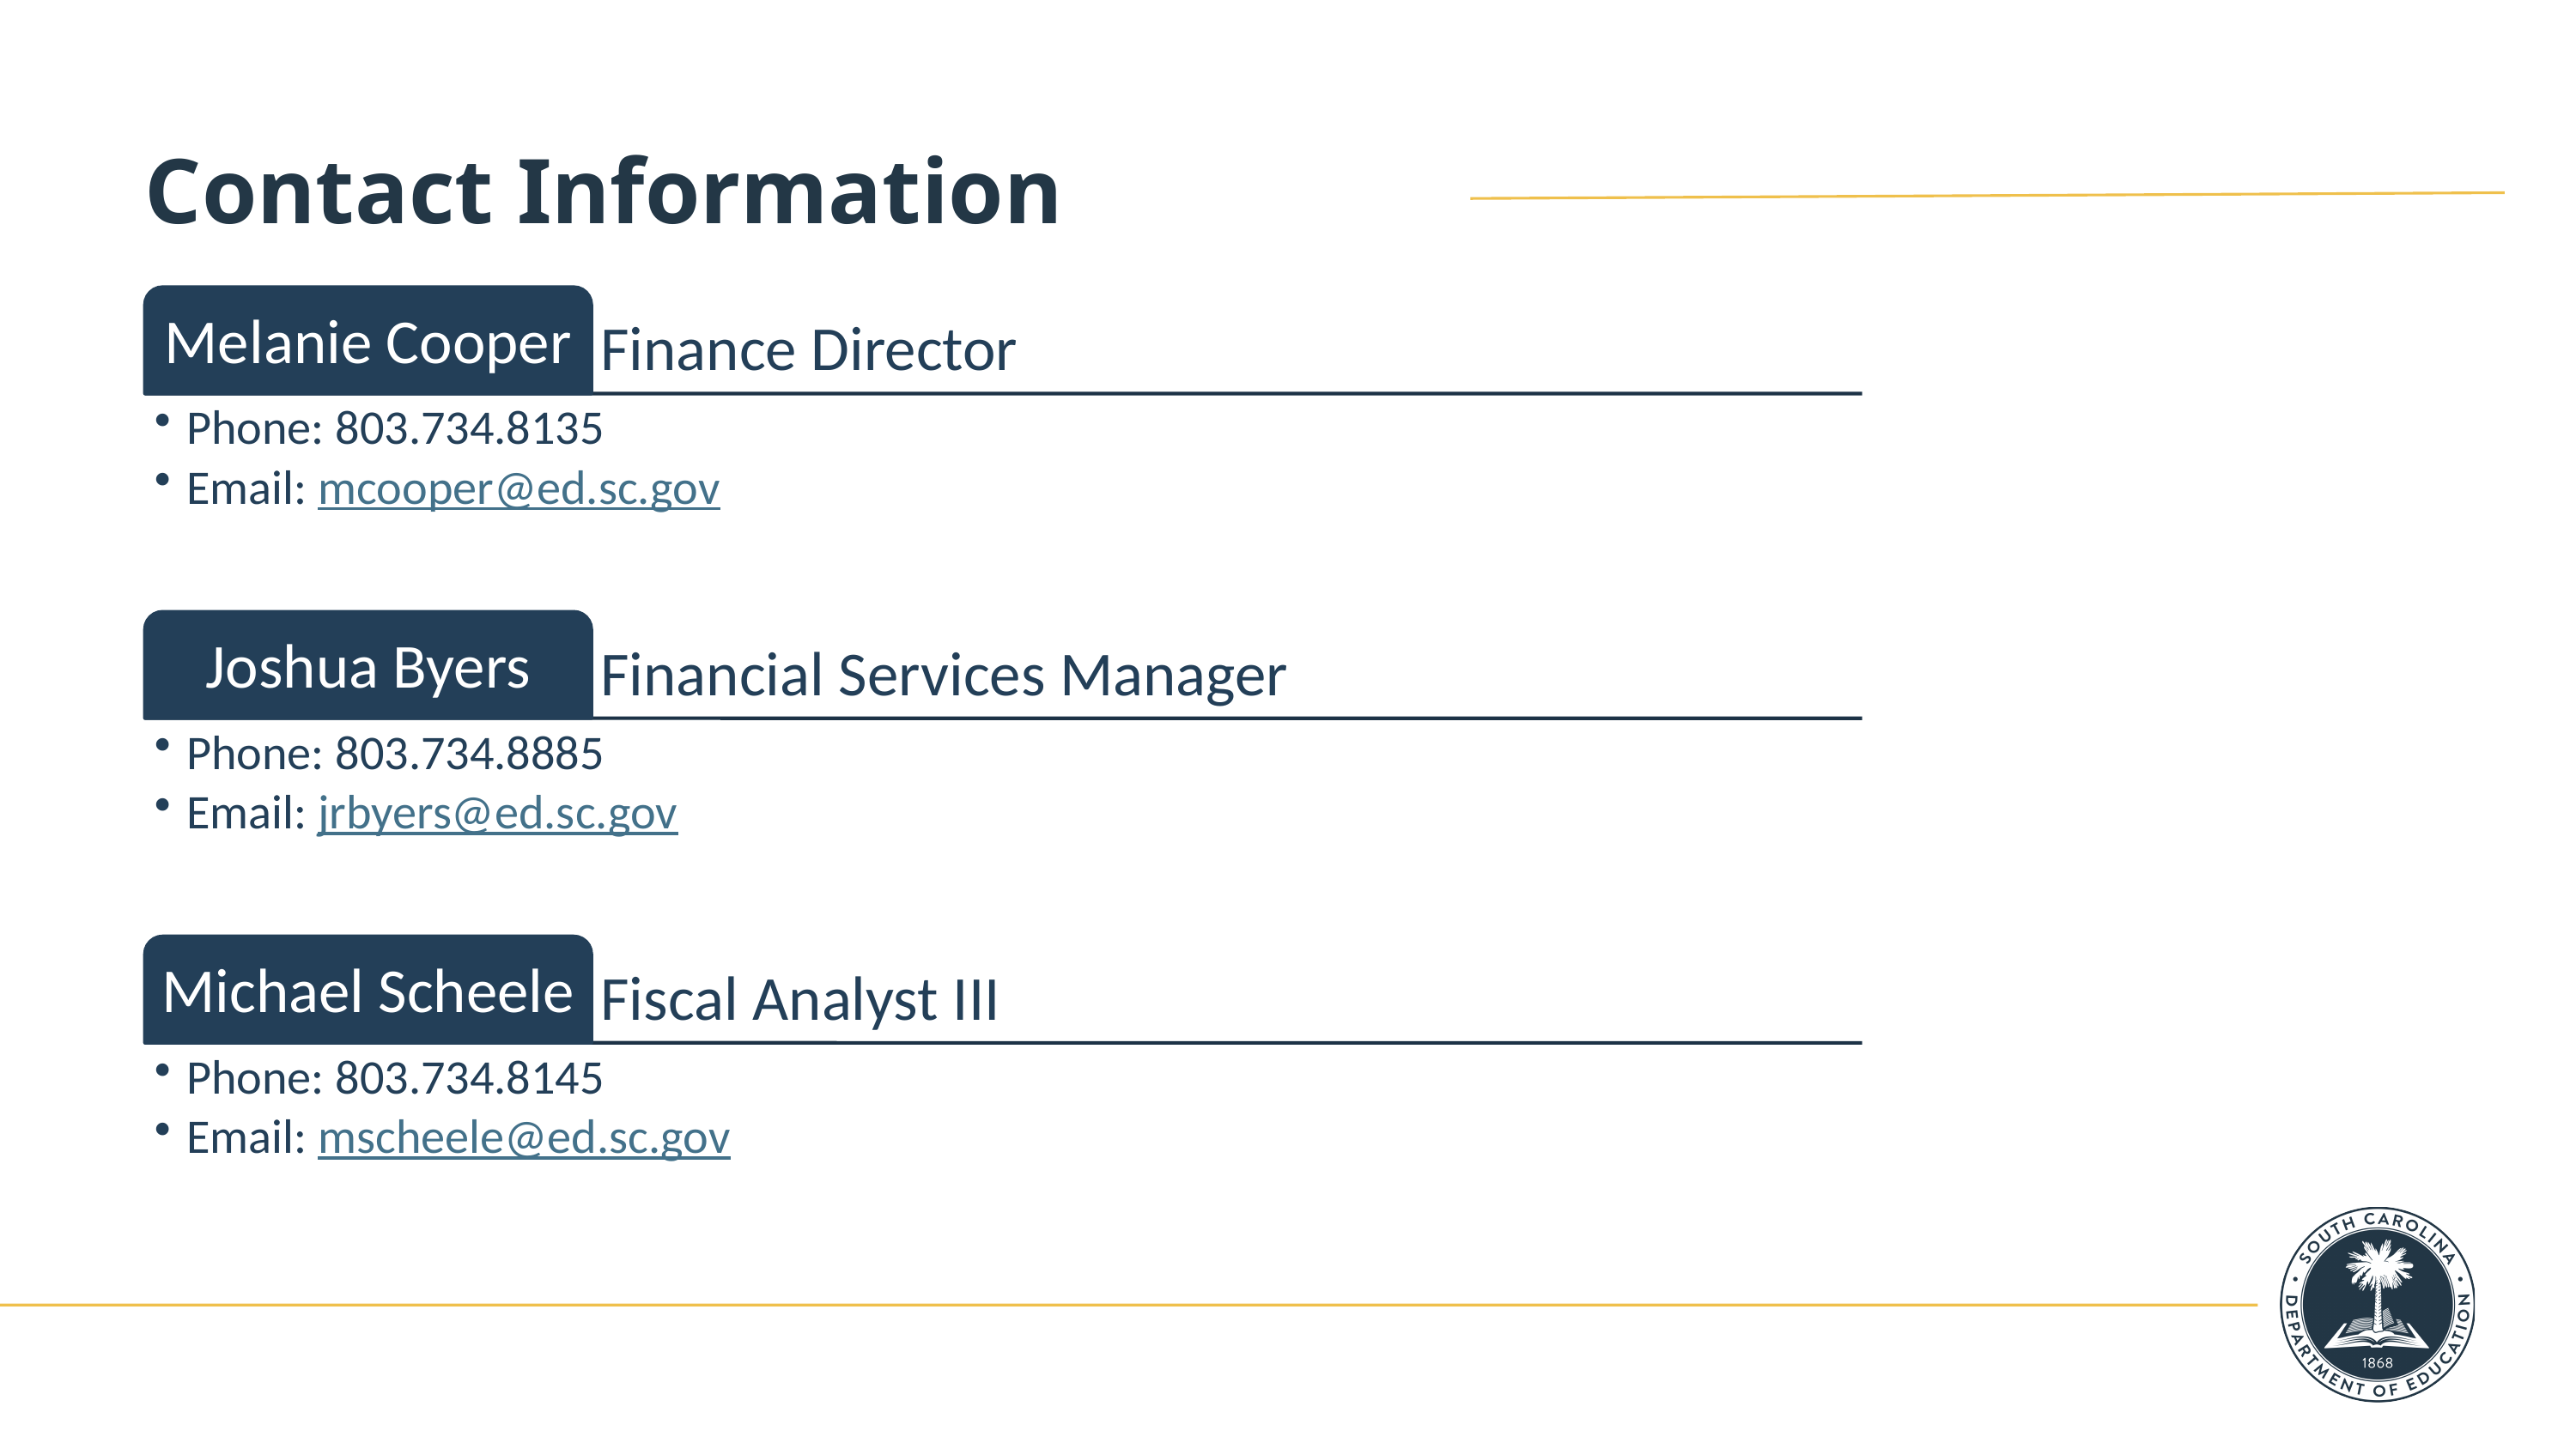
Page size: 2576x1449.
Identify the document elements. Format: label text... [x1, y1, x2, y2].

text_box [2280, 1207, 2476, 1403]
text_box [144, 286, 1863, 1257]
title Contact Information [144, 151, 2534, 394]
